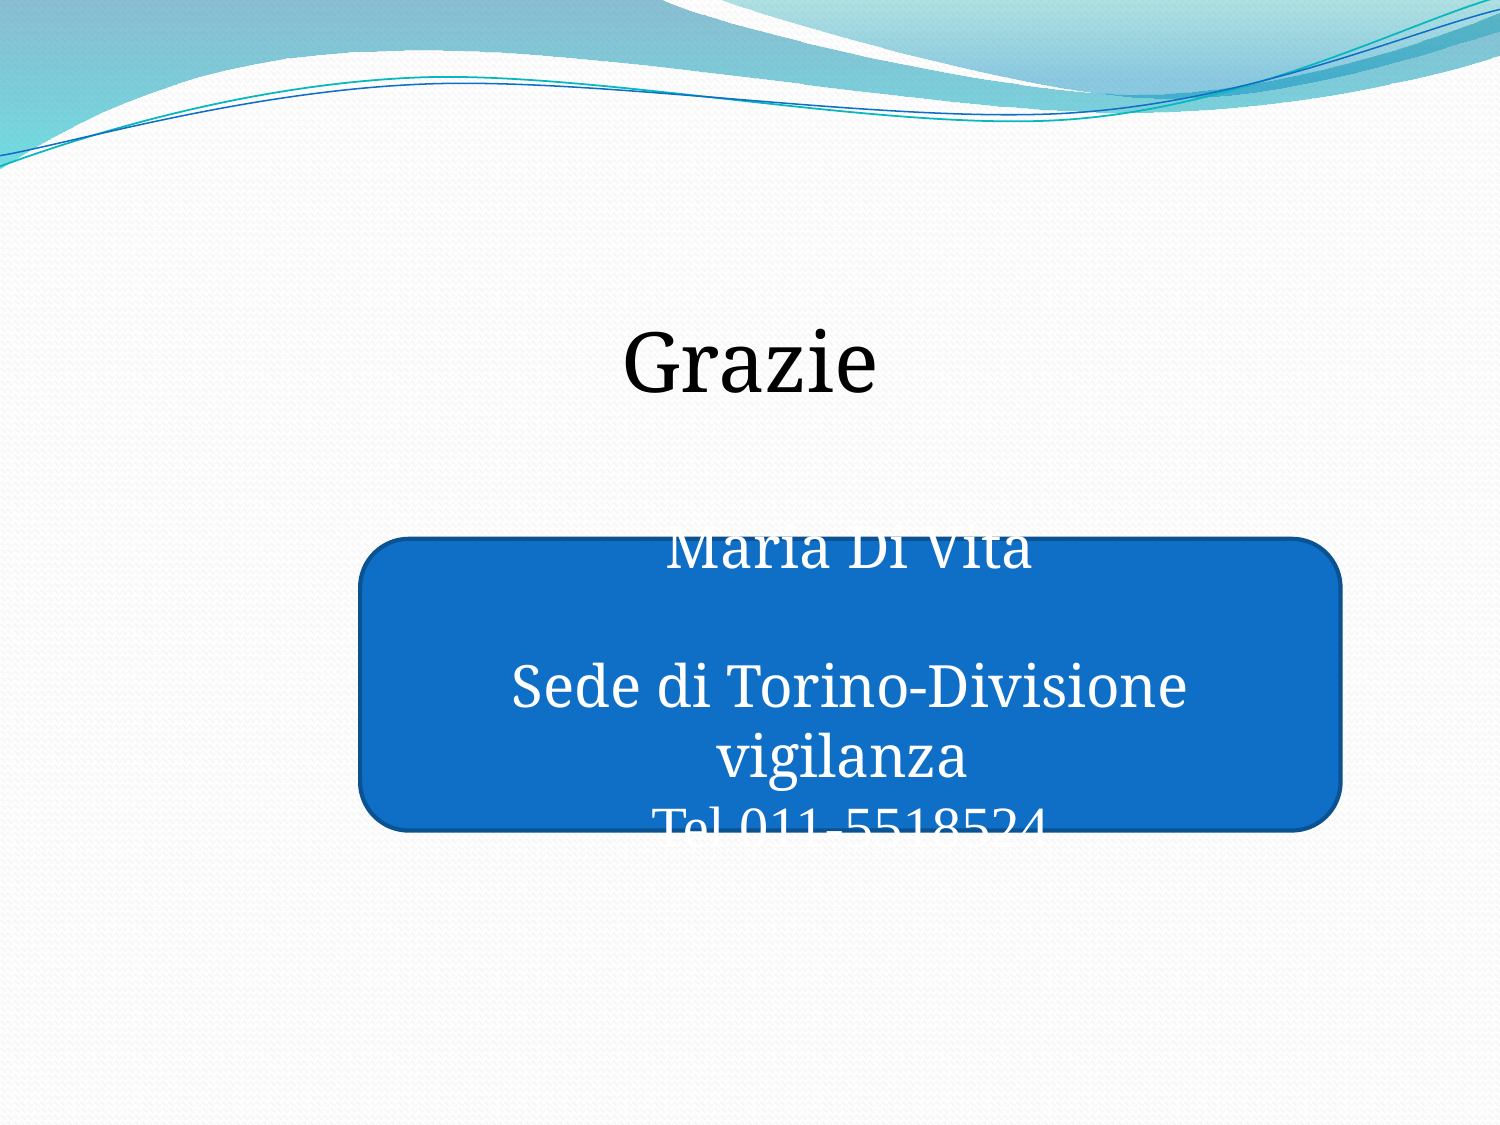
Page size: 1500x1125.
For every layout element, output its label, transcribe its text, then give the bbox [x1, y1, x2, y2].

list Grazie [75, 219, 1425, 1038]
text_box Maria Di Vita Sede di Torino-Divisione vigilanza Tel 011-5518524 [358, 536, 1343, 833]
